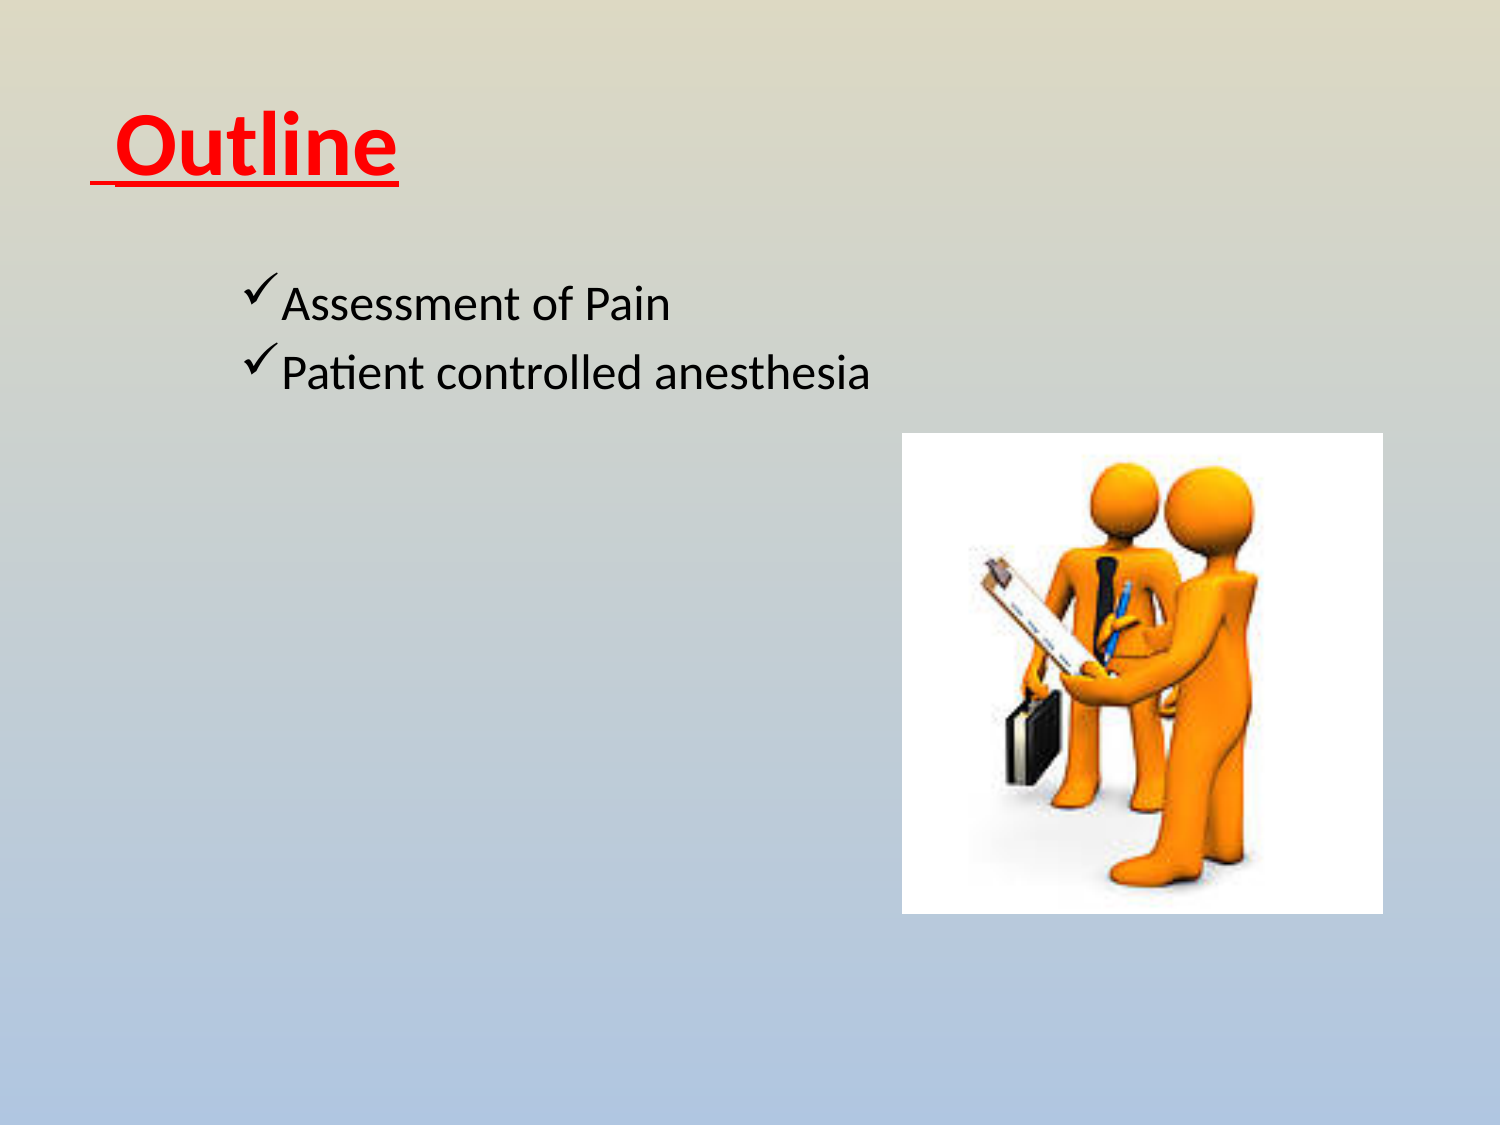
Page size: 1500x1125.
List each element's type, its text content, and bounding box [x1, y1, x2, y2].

title Outline [74, 44, 1426, 233]
picture [902, 433, 1383, 915]
list Assessment of Pain Patient controlled anesthesia [74, 262, 1426, 1006]
